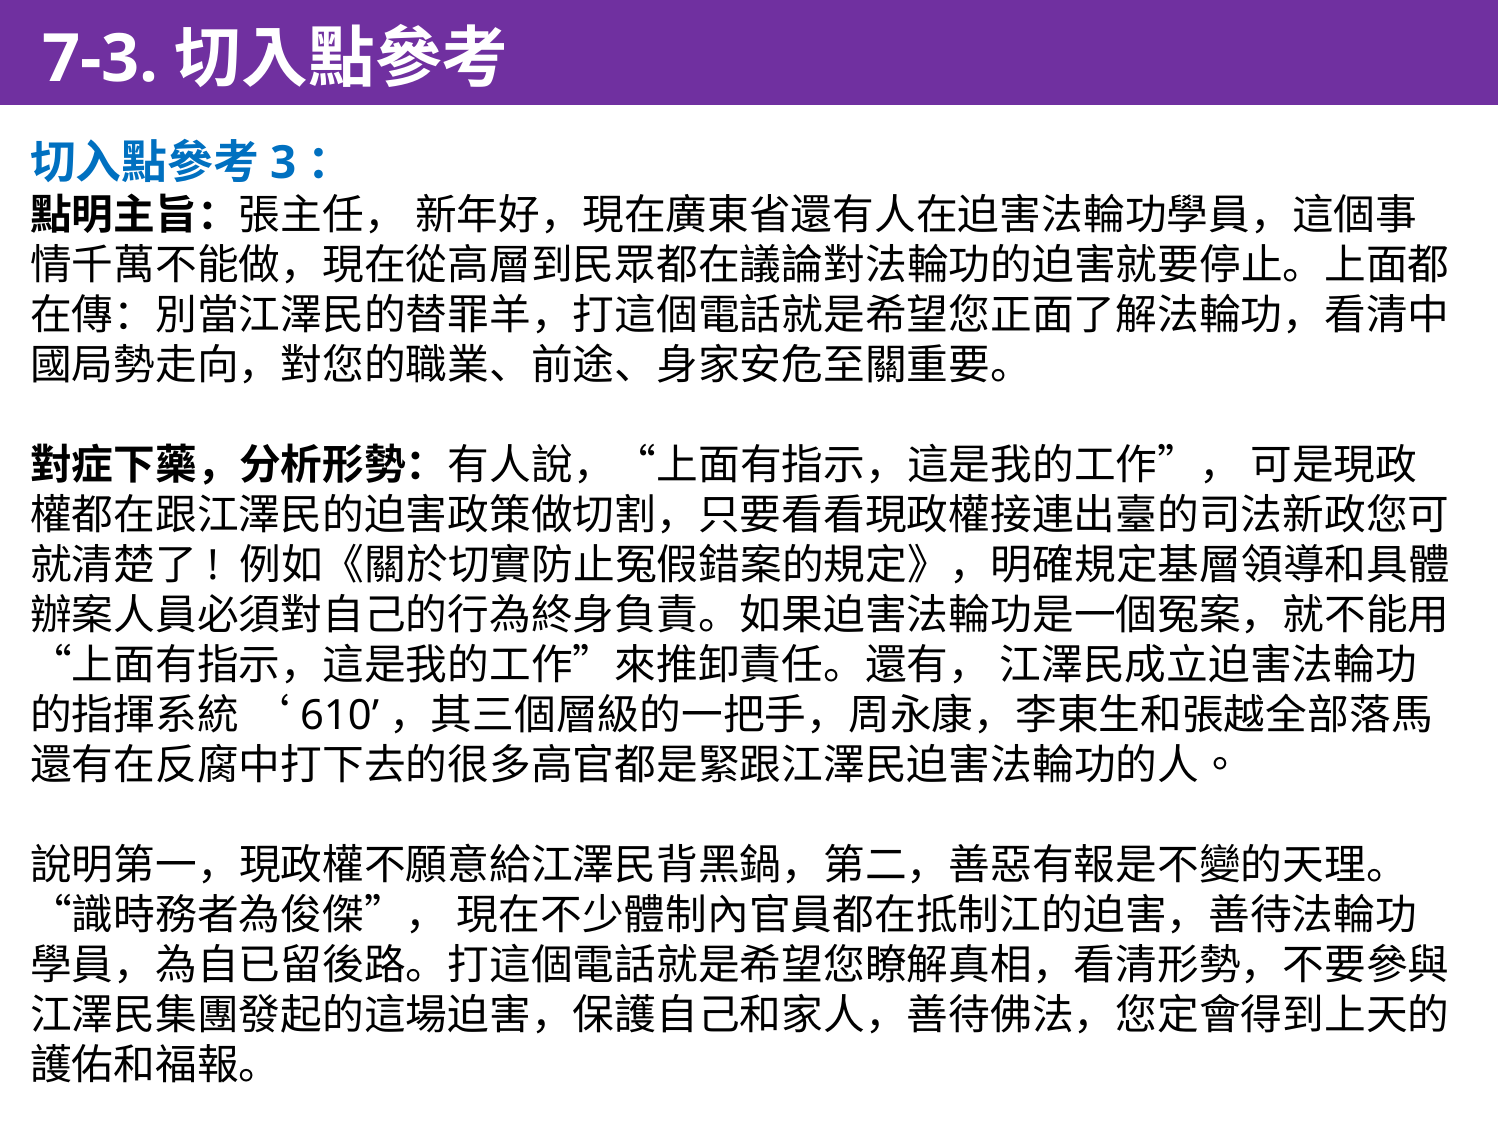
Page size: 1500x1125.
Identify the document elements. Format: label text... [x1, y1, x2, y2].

text_box 7-3.切入點參考 [27, 7, 524, 103]
text_box 切入點參考3： 點明主旨：張主任， 新年好，現在廣東省還有人在迫害法輪功學員，這個事情千萬不能做，現在從高層到民眾都在議論對法輪功的迫害就要停止。上面都在傳：別當江澤民的替罪羊，打這個電話就是希望您正面了解法輪功，看清中國局勢走向，對您的職業、前途、身家安危至關重要。 對症下藥，分析形勢：有人說，“上面有指示，這是我的工作”， 可是現政權都在跟江澤民的迫害政策做切割，只要看看現政權接連出臺的司法新政您可就清楚了! 例如《關於切實防止冤假錯案的規定》，明確規定基層領導和具體辦案人員必須對自己的行為終身負責。如果迫害法輪功是一個冤案，就不能用“上面有指示，這是我的工作”來推卸責任。還有， 江澤民成立迫害法輪功的指揮系統 ‘610’，其三個層級的一把手，周永康，李東生和張越全部落馬 還有在反腐中打下去的很多高官都是緊跟江澤民迫害法輪功的人。 說明第一，現政權不願意給江澤民背黑鍋，第二，善惡有報是不變的天理。“識時務者為俊傑”， 現在不少體制內官員都在抵制江的迫害，善待法輪功學員，為自已留後路。打這個電話就是希望您瞭解真相，看清形勢，不要參與江澤民集團發起的這場迫害，保護自己和家人，善待佛法，您定會得到上天的護佑和福報。 [15, 125, 1470, 1096]
text_box [0, 0, 1498, 105]
